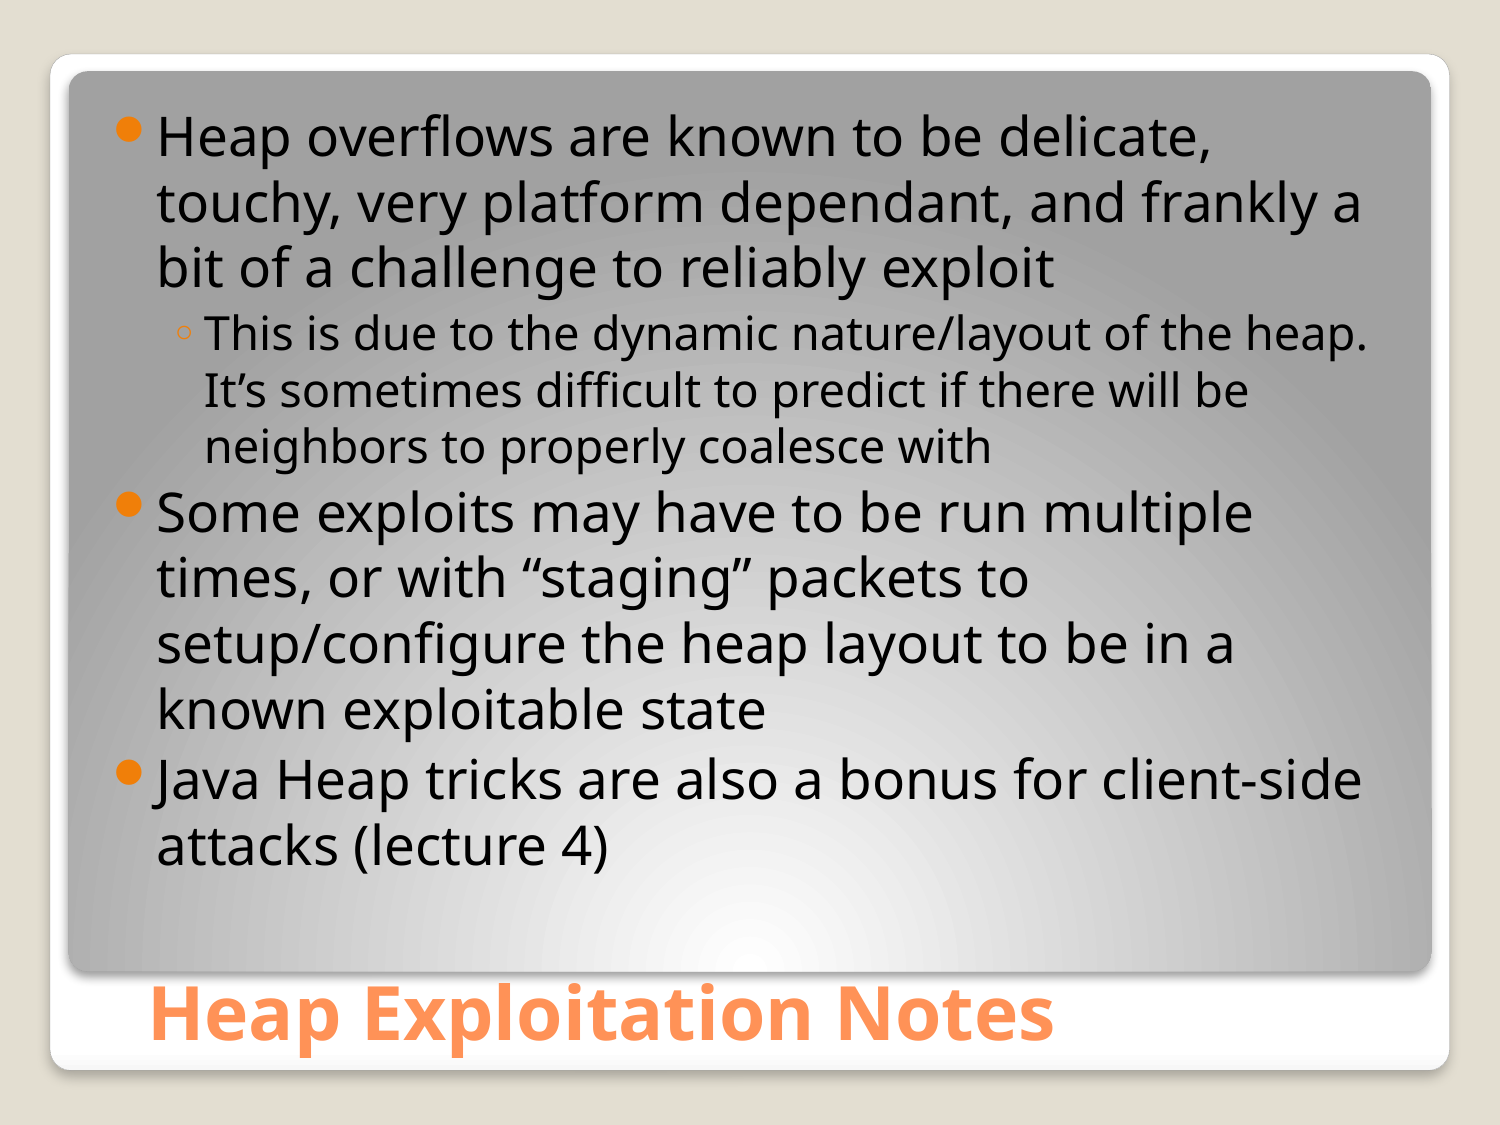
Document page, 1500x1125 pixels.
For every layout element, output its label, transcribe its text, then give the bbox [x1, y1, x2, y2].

title Heap Exploitation Notes [132, 947, 1475, 1063]
list Heap overflows are known to be delicate, touchy, very platform dependant, and frankly a bit of a challenge to reliably exploit This is due to the dynamic nature/layout of the heap. It’s sometimes difficult to predict if there will be neighbors to properly coalesce with Some exploits may have to be run multiple times, or with “staging” packets to setup/configure the heap layout to be in a known exploitable state Java Heap tricks are also a bonus for client-side attacks (lecture 4) [82, 86, 1425, 888]
